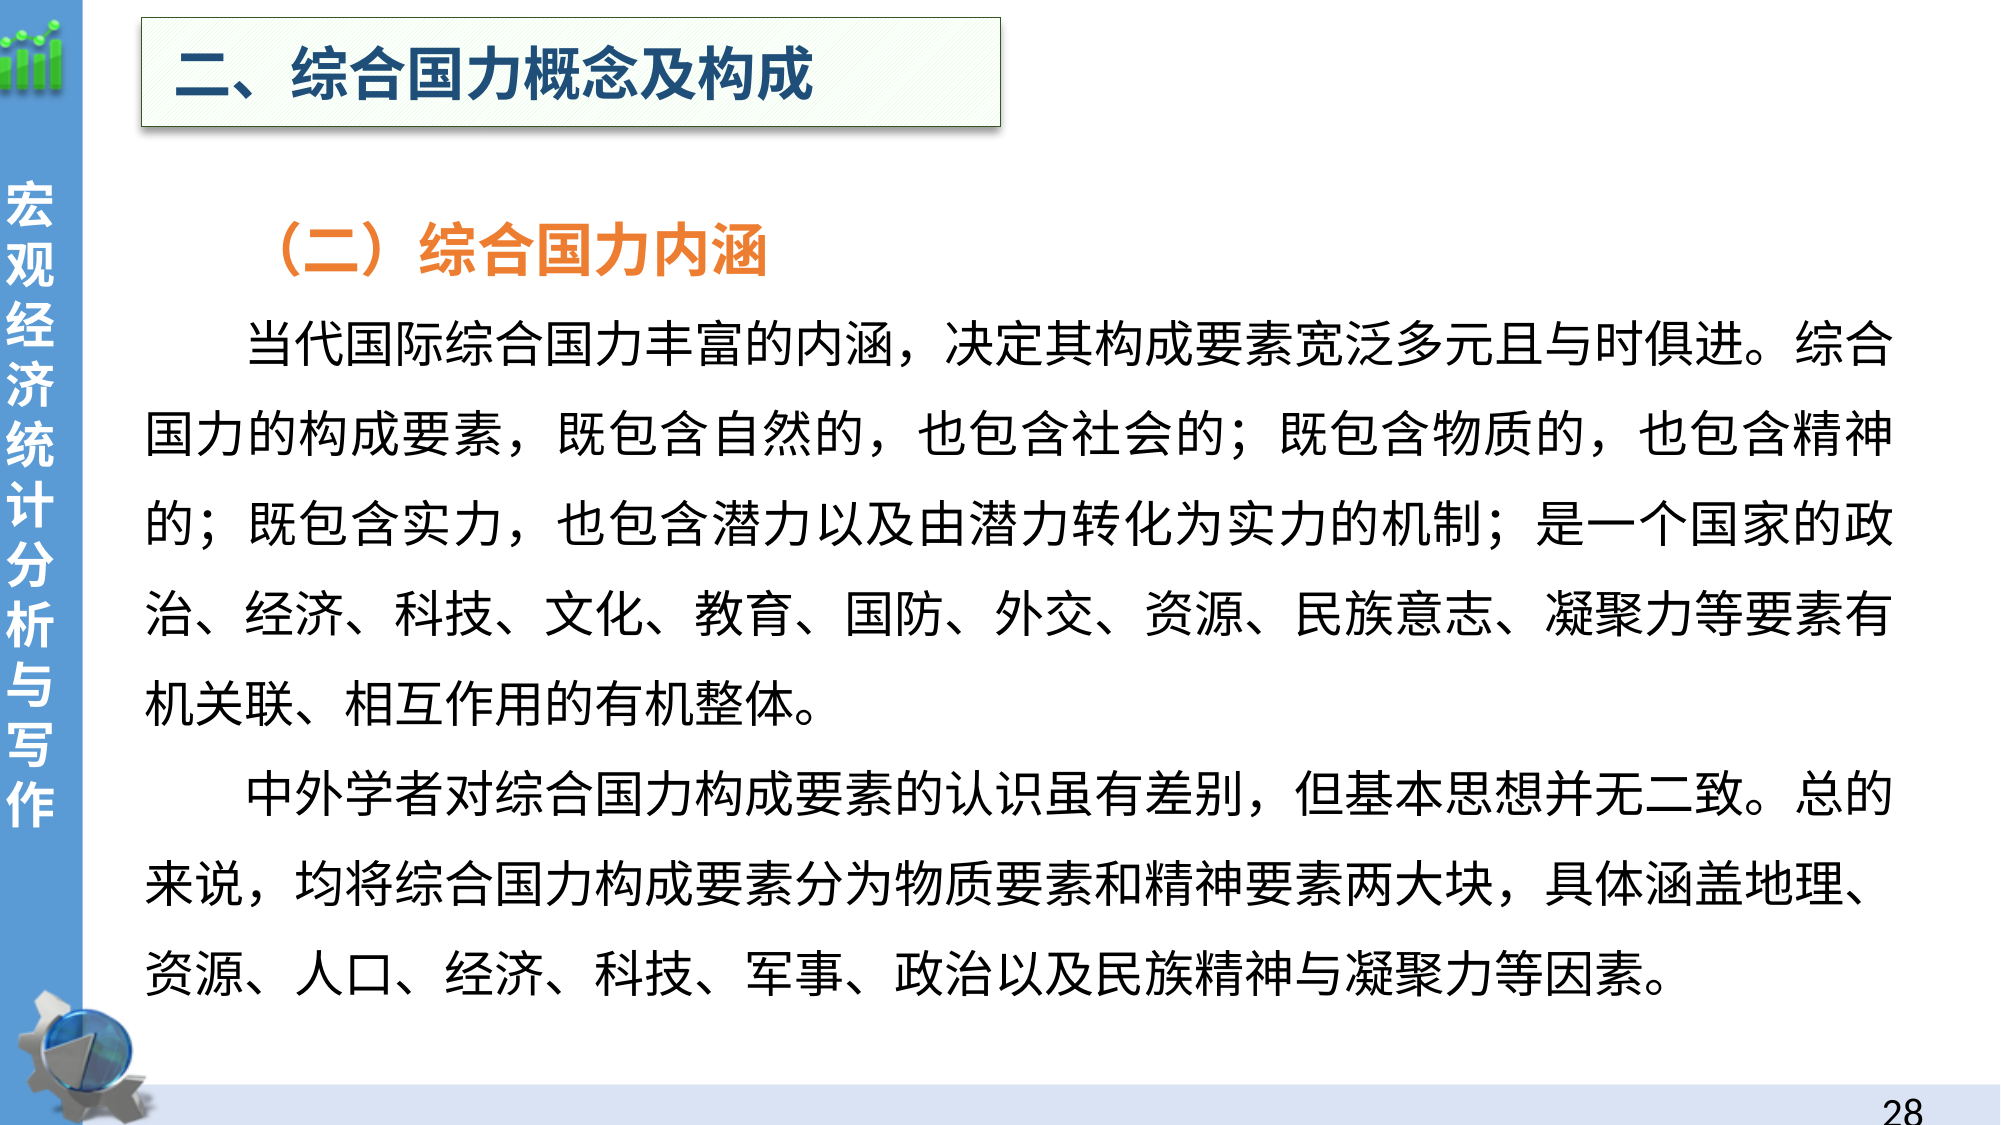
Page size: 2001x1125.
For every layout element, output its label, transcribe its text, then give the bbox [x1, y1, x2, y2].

slide_number 27 [1786, 1085, 1940, 1125]
picture [0, 0, 2001, 1125]
text_box （二）综合国力内涵 当代国际综合国力丰富的内涵，决定其构成要素宽泛多元且与时俱进。综合国力的构成要素，既包含自然的，也包含社会的；既包含物质的，也包含精神的；既包含实力，也包含潜力以及由潜力转化为实力的机制；是一个国家的政治、经济、科技、文化、教育、国防、外交、资源、民族意志、凝聚力等要素有机关联、相互作用的有机整体。 中外学者对综合国力构成要素的认识虽有差别，但基本思想并无二致。总的来说，均将综合国力构成要素分为物质要素和精神要素两大块，具体涵盖地理、资源、人口、经济、科技、军事、政治以及民族精神与凝聚力等因素。 [105, 141, 1934, 1040]
text_box 二、综合国力概念及构成 [141, 17, 1000, 127]
